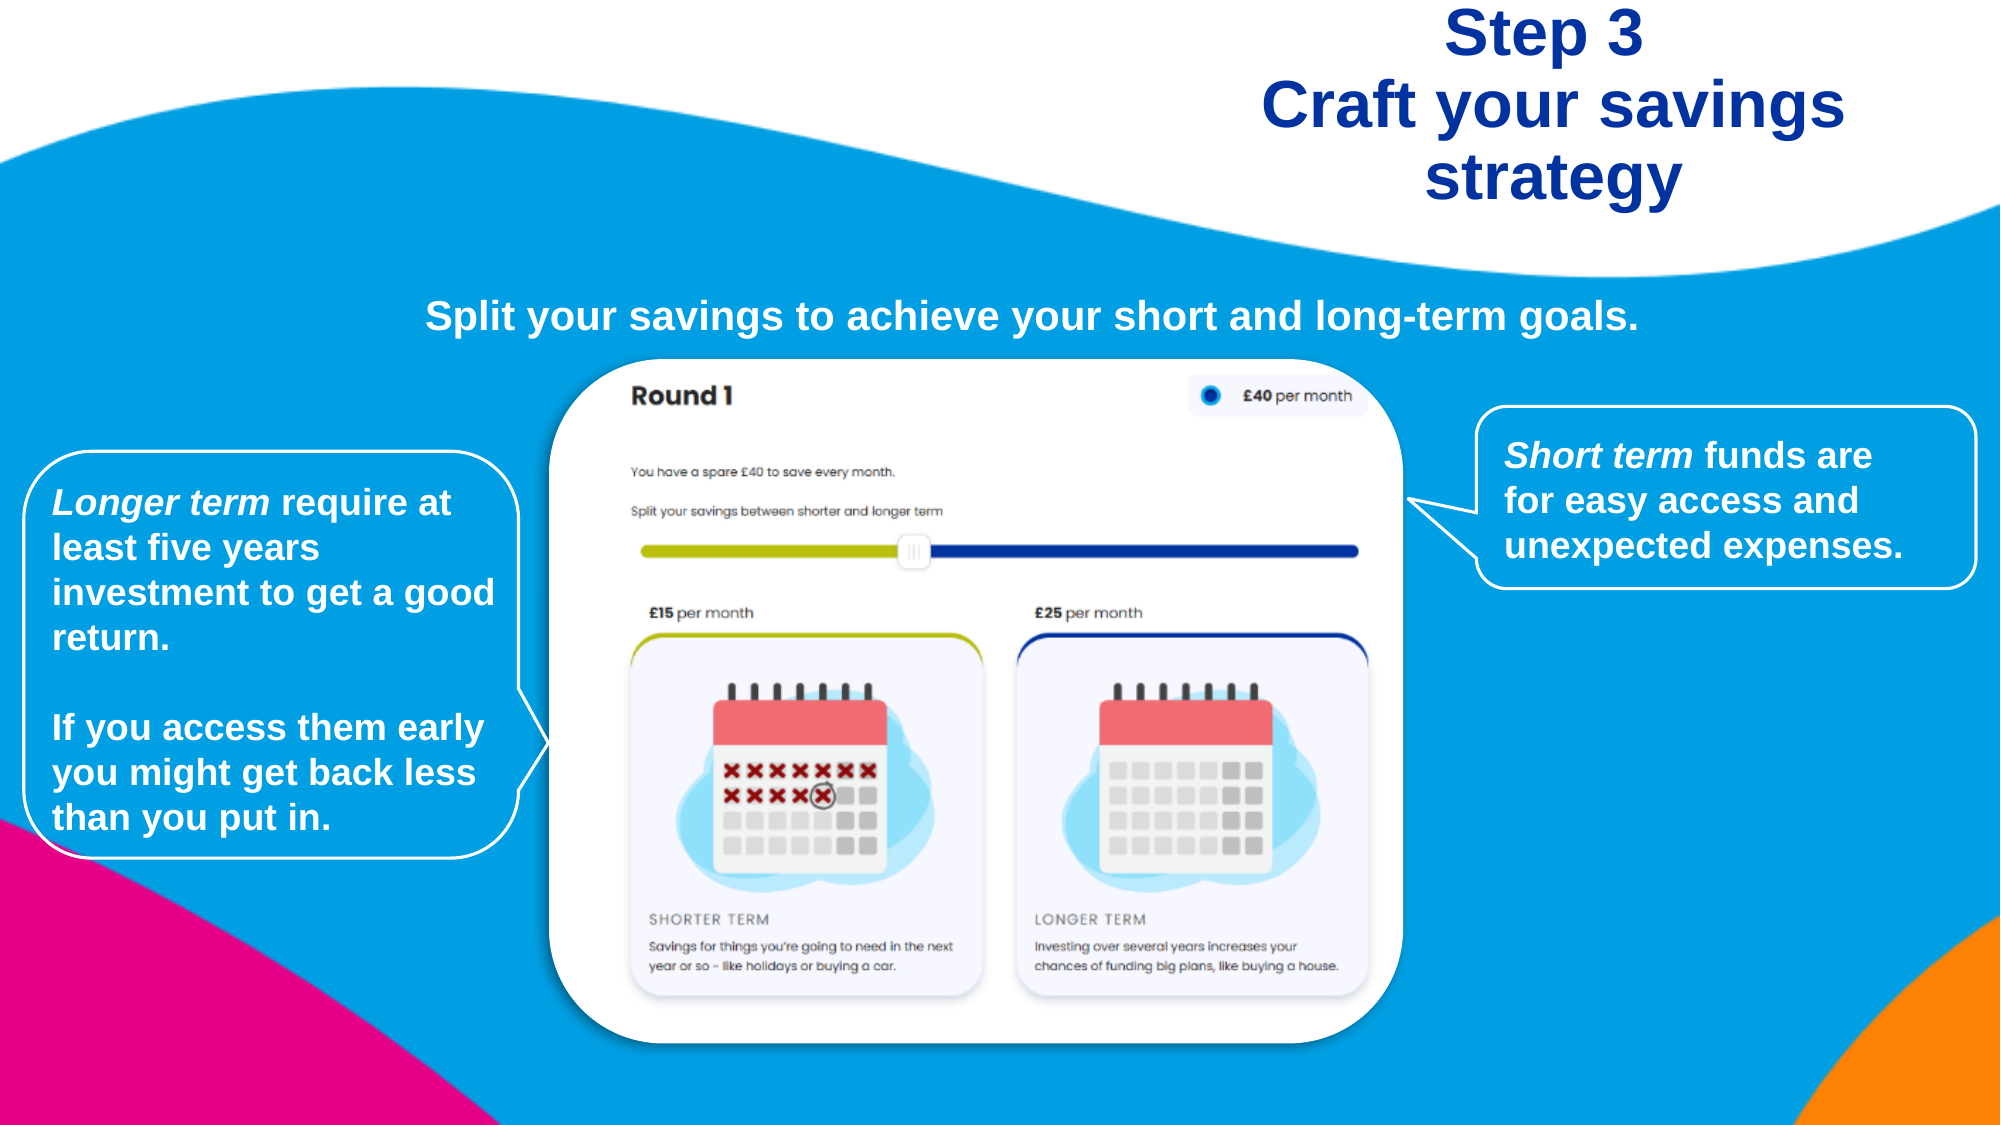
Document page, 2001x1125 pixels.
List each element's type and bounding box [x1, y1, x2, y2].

picture [1318, 300, 1323, 329]
picture [1089, 308, 1100, 329]
list [548, 358, 1404, 1044]
picture [1408, 405, 1977, 590]
picture [1013, 309, 1033, 338]
picture [979, 308, 998, 330]
picture [1037, 308, 1057, 330]
picture [631, 308, 649, 330]
picture [702, 309, 706, 329]
picture [797, 303, 808, 330]
picture [738, 308, 757, 338]
picture [1493, 308, 1504, 329]
picture [0, 450, 548, 1125]
picture [677, 309, 697, 329]
picture [1329, 308, 1349, 330]
picture [955, 309, 975, 329]
picture [1256, 308, 1275, 329]
picture [1116, 308, 1134, 330]
picture [812, 308, 832, 330]
picture [872, 308, 891, 330]
picture [1793, 915, 2000, 1125]
picture [1355, 308, 1374, 329]
picture [493, 309, 498, 329]
picture [1457, 308, 1469, 329]
picture [528, 309, 548, 338]
picture [1164, 308, 1185, 330]
picture [481, 300, 486, 329]
picture [604, 308, 616, 329]
picture [1205, 303, 1216, 330]
picture [552, 308, 573, 330]
picture [764, 308, 782, 330]
picture [654, 308, 675, 330]
picture [0, 0, 2000, 278]
picture [1280, 300, 1300, 330]
picture [1380, 308, 1399, 338]
picture [1076, 309, 1082, 329]
picture [1433, 308, 1452, 330]
picture [502, 303, 514, 330]
picture [1473, 308, 1492, 329]
picture [896, 300, 915, 329]
picture [713, 308, 732, 329]
picture [1607, 308, 1625, 330]
picture [1063, 309, 1075, 330]
picture [1572, 308, 1593, 330]
picture [578, 309, 597, 330]
picture [932, 308, 951, 330]
picture [922, 309, 927, 329]
picture [1546, 308, 1567, 330]
picture [1191, 308, 1202, 329]
picture [456, 308, 476, 338]
picture [1596, 300, 1601, 329]
picture [1140, 300, 1159, 329]
picture [848, 308, 869, 330]
picture [1521, 308, 1541, 338]
picture [427, 302, 451, 330]
picture [1418, 303, 1429, 330]
picture [1231, 308, 1252, 330]
